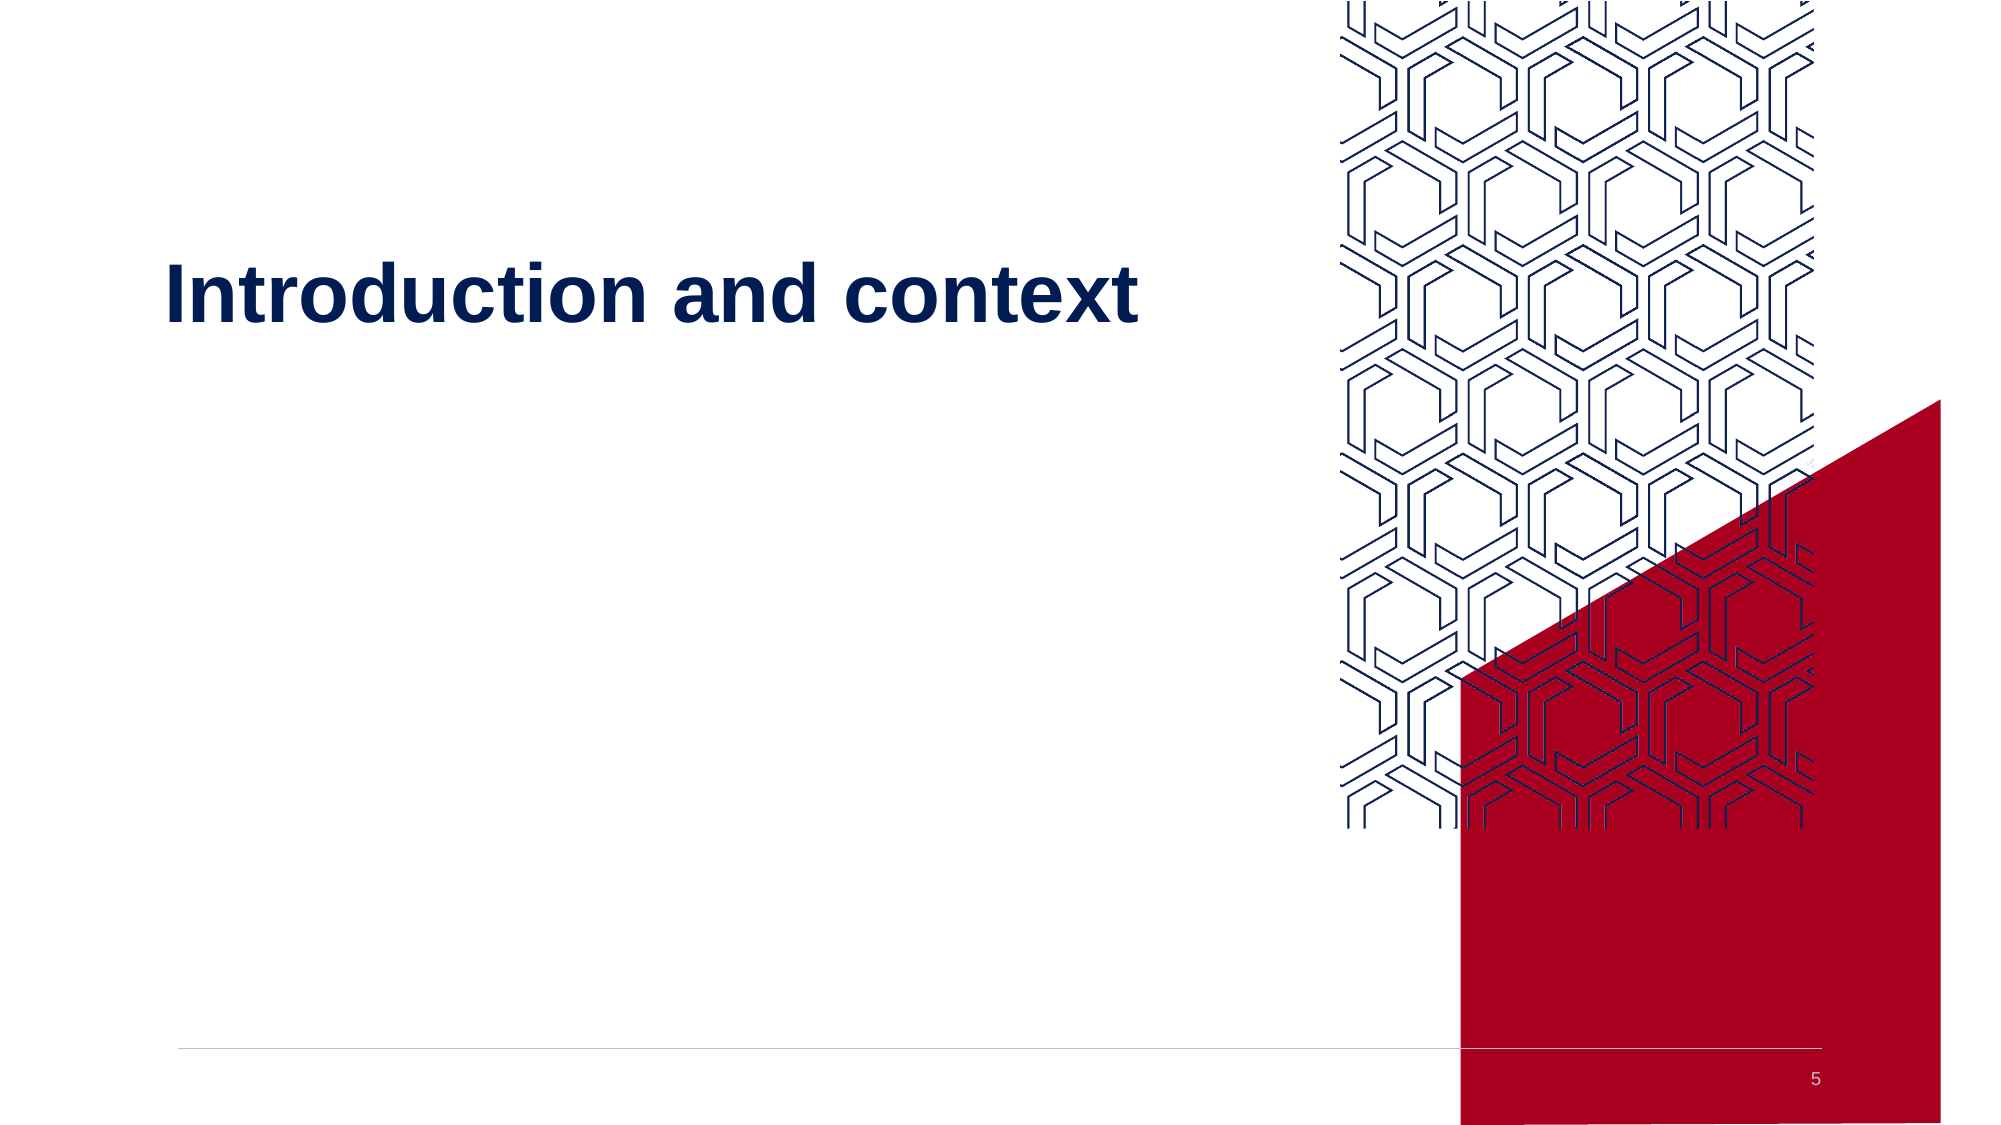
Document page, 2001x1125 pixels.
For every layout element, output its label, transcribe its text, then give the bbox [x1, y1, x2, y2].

title Introduction and context [164, 197, 1239, 341]
slide_number 5 [1386, 1048, 1837, 1108]
picture [1340, 1, 1814, 829]
